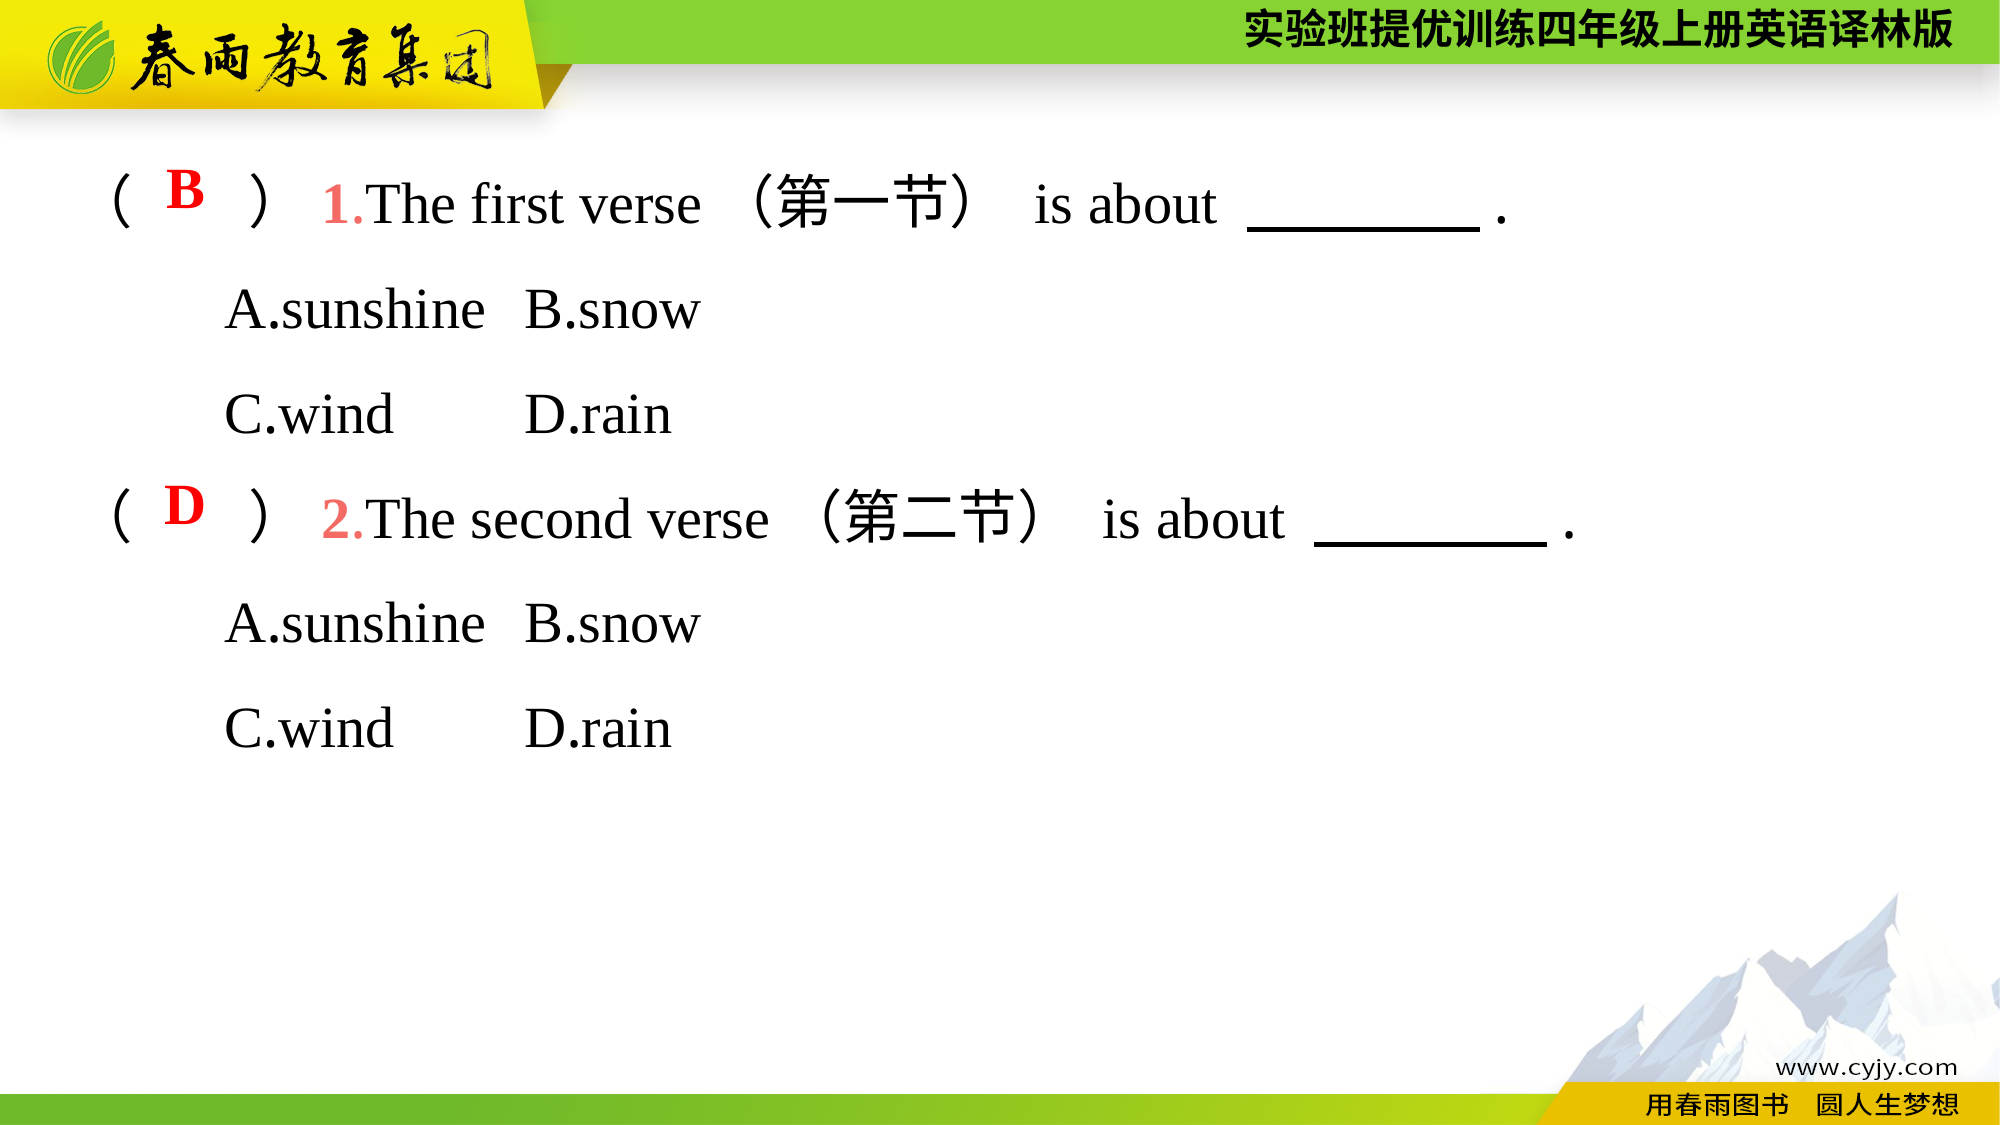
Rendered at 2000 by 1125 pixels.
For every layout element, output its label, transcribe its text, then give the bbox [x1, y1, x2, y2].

list （ ）1.The first verse（第一节） is about . A.sunshine B.snow C.wind D.rain （ ）2.The second verse（第二节） is about . A.sunshine B.snow C.wind D.rain [59, 122, 1944, 774]
text_box B [151, 143, 220, 228]
text_box D [149, 458, 222, 544]
picture [0, 0, 2000, 1125]
